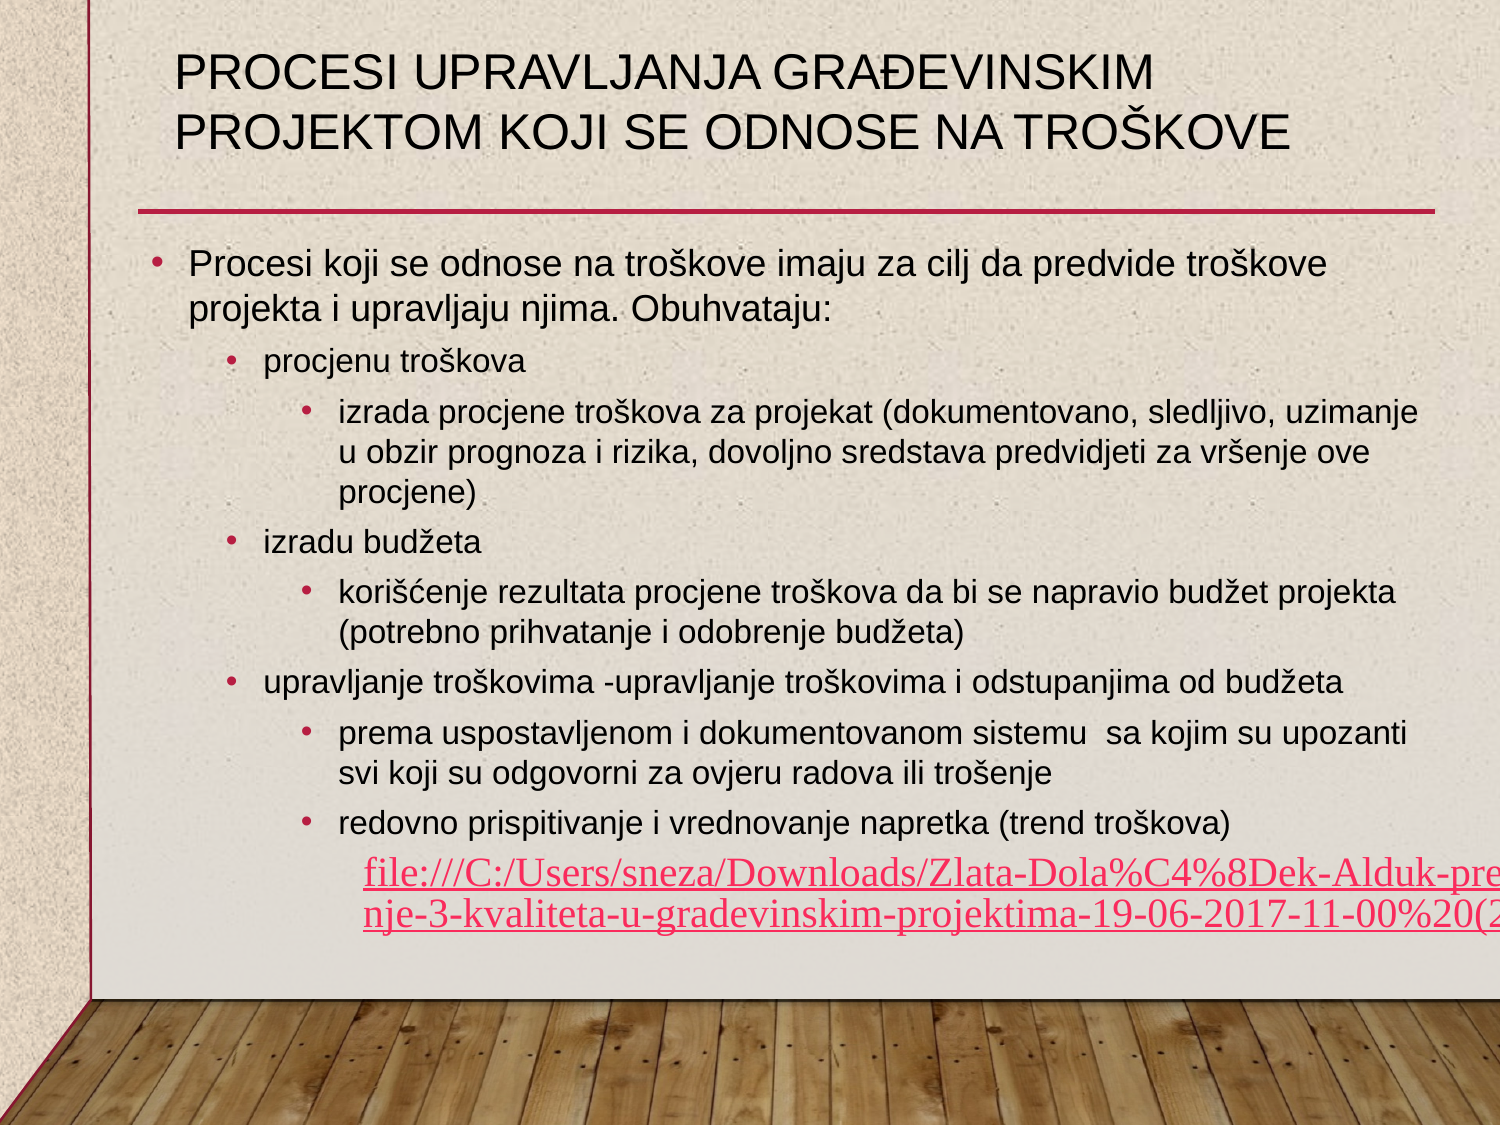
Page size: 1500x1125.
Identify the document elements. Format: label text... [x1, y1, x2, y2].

text_box file:///C:/Users/sneza/Downloads/Zlata-Dola%C4%8Dek-Alduk-predavanje-3-kvaliteta-u-gradevinskim-projektima-19-06-2017-11-00%20(2).pdf [348, 836, 1500, 902]
list Procesi koji se odnose na troškove imaju za cilj da predvide troškove projekta i upravljaju njima. Obuhvataju: procjenu troškova izrada procjene troškova za projekat (dokumentovano, sledljivo, uzimanje u obzir prognoza i rizika, dovoljno sredstava predvidjeti za vršenje ove procjene) izradu budžeta korišćenje rezultata procjene troškova da bi se napravio budžet projekta (potrebno prihvatanje i odobrenje budžeta) upravljanje troškovima -upravljanje troškovima i odstupanjima od budžeta prema uspostavljenom i dokumentovanom sistemu sa kojim su upozanti svi koji su odgovorni za ovjeru radova ili trošenje redovno prispitivanje i vrednovanje napretka (trend troškova) [135, 231, 1459, 976]
picture [0, 999, 1500, 1125]
picture [91, 0, 1500, 395]
title Procesi UPRAVLJANJA GRAĐEVINSKIM PROJEKTOM koji se odnose na troškove [159, 32, 1412, 205]
